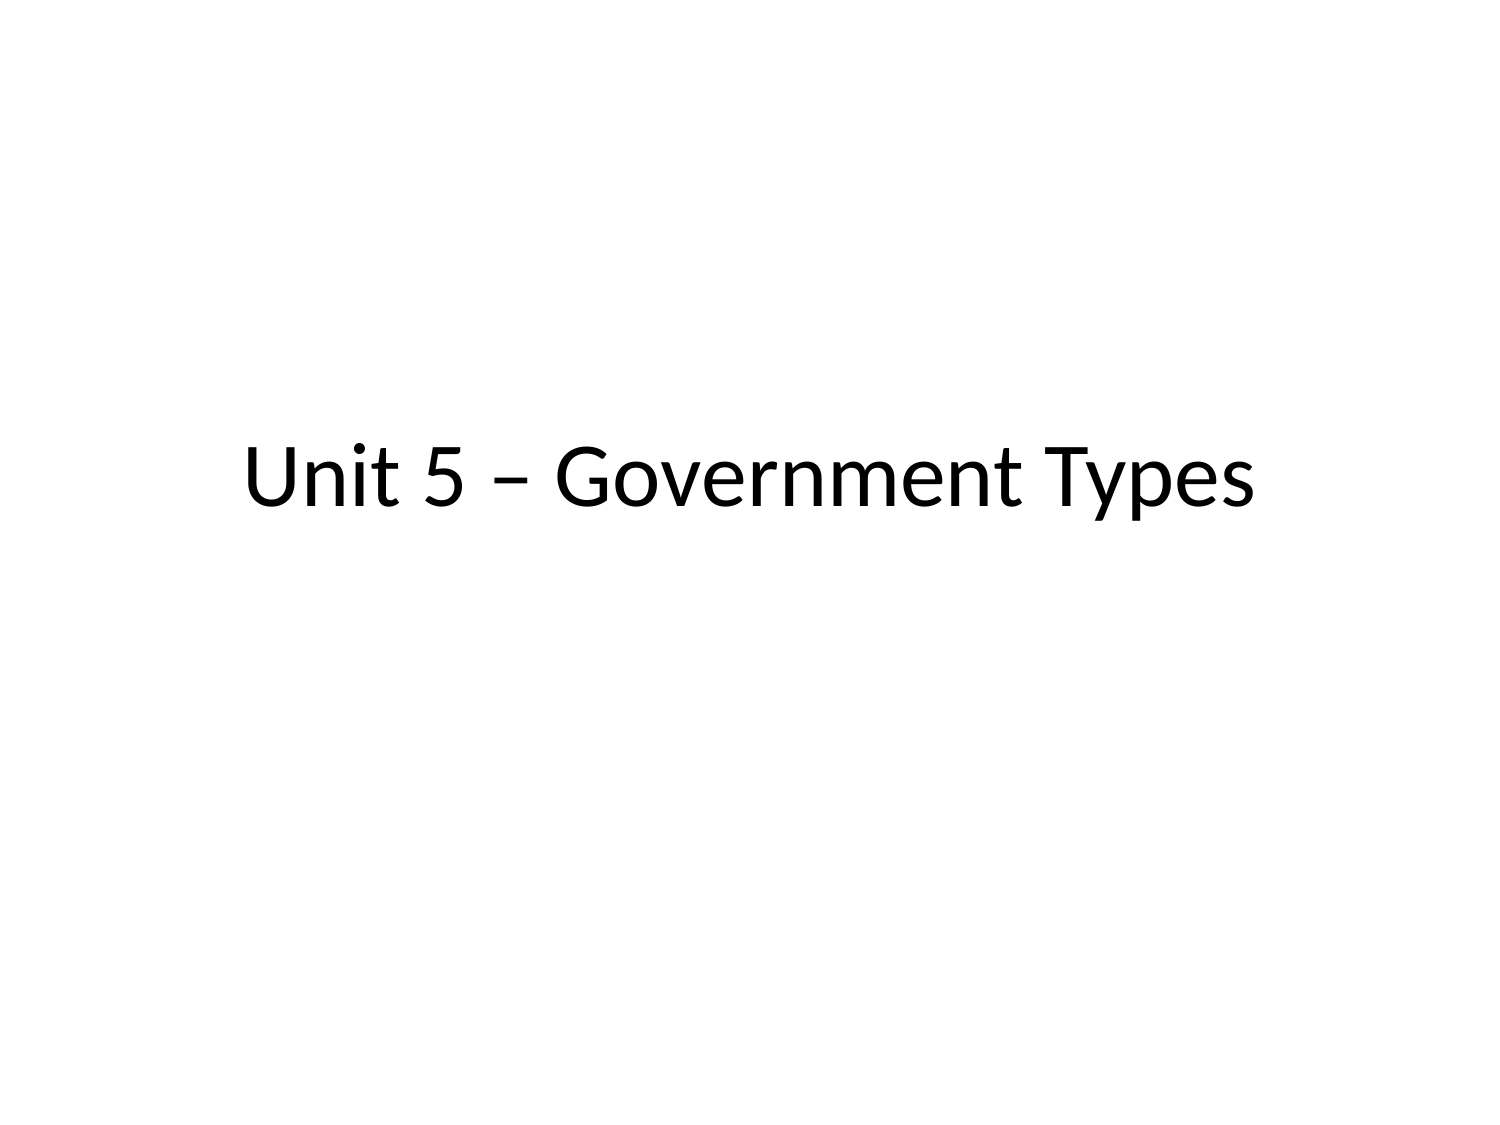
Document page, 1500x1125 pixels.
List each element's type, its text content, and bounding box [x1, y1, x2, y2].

title Unit 5 – Government Types [112, 349, 1388, 591]
